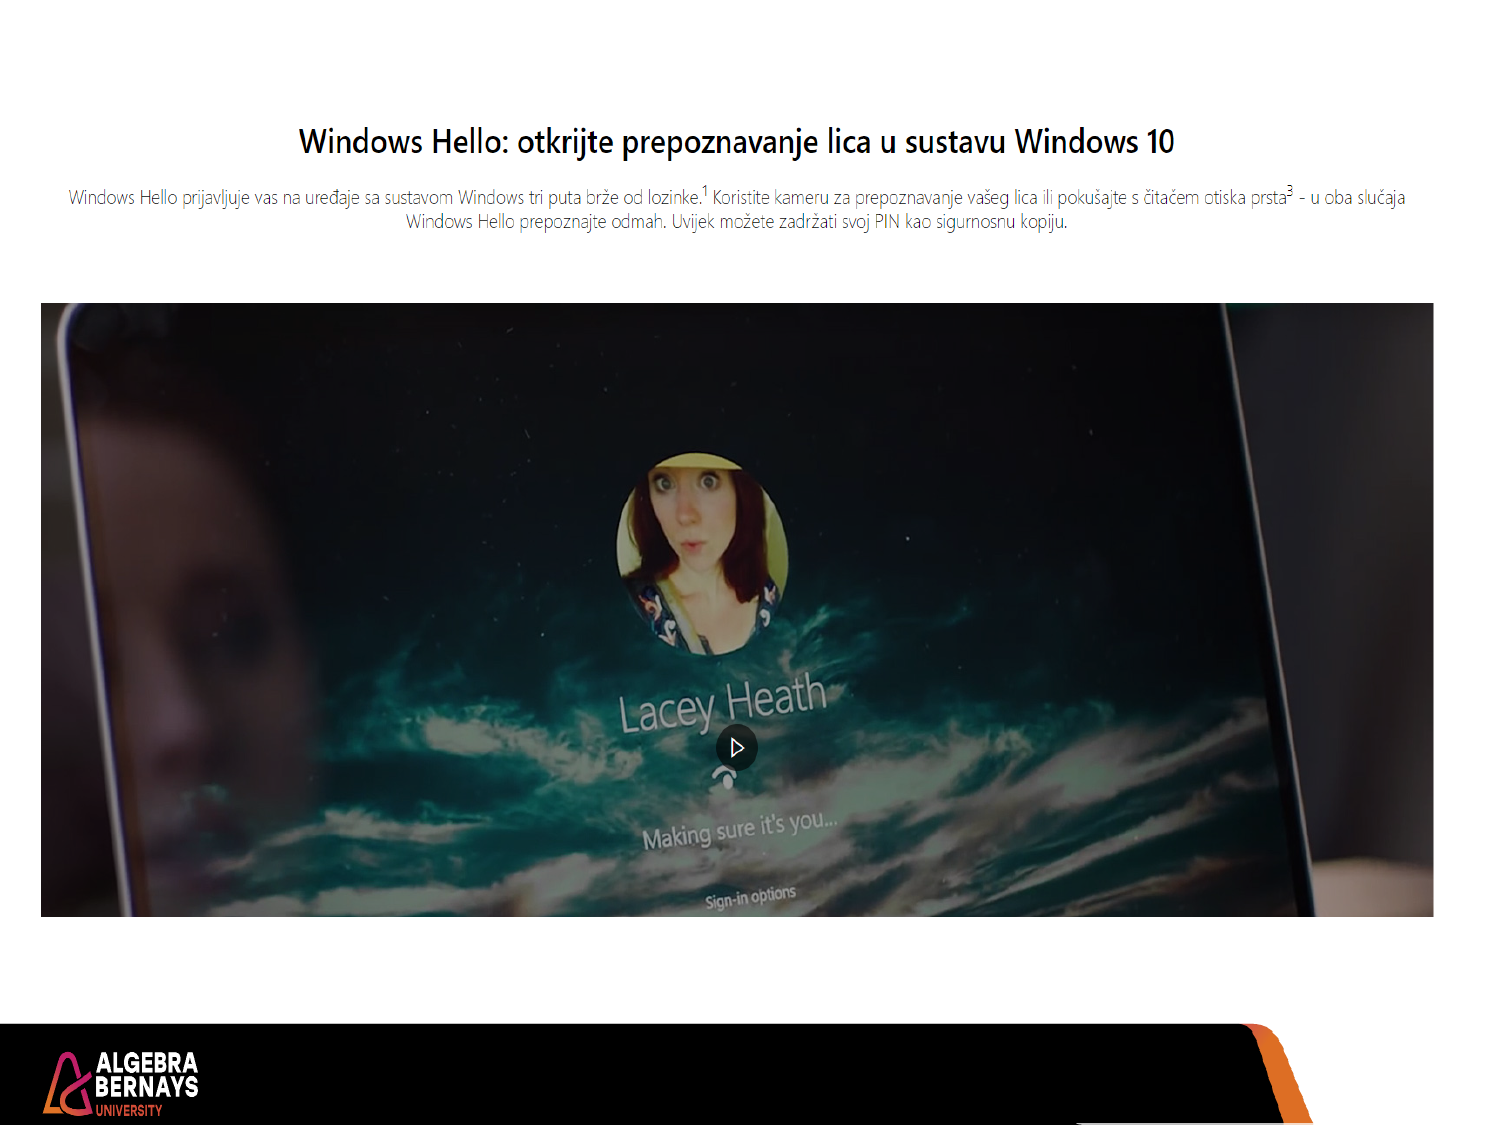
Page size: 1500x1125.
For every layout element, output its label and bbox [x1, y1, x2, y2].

picture [0, 1023, 1468, 1125]
picture [17, 89, 1434, 917]
